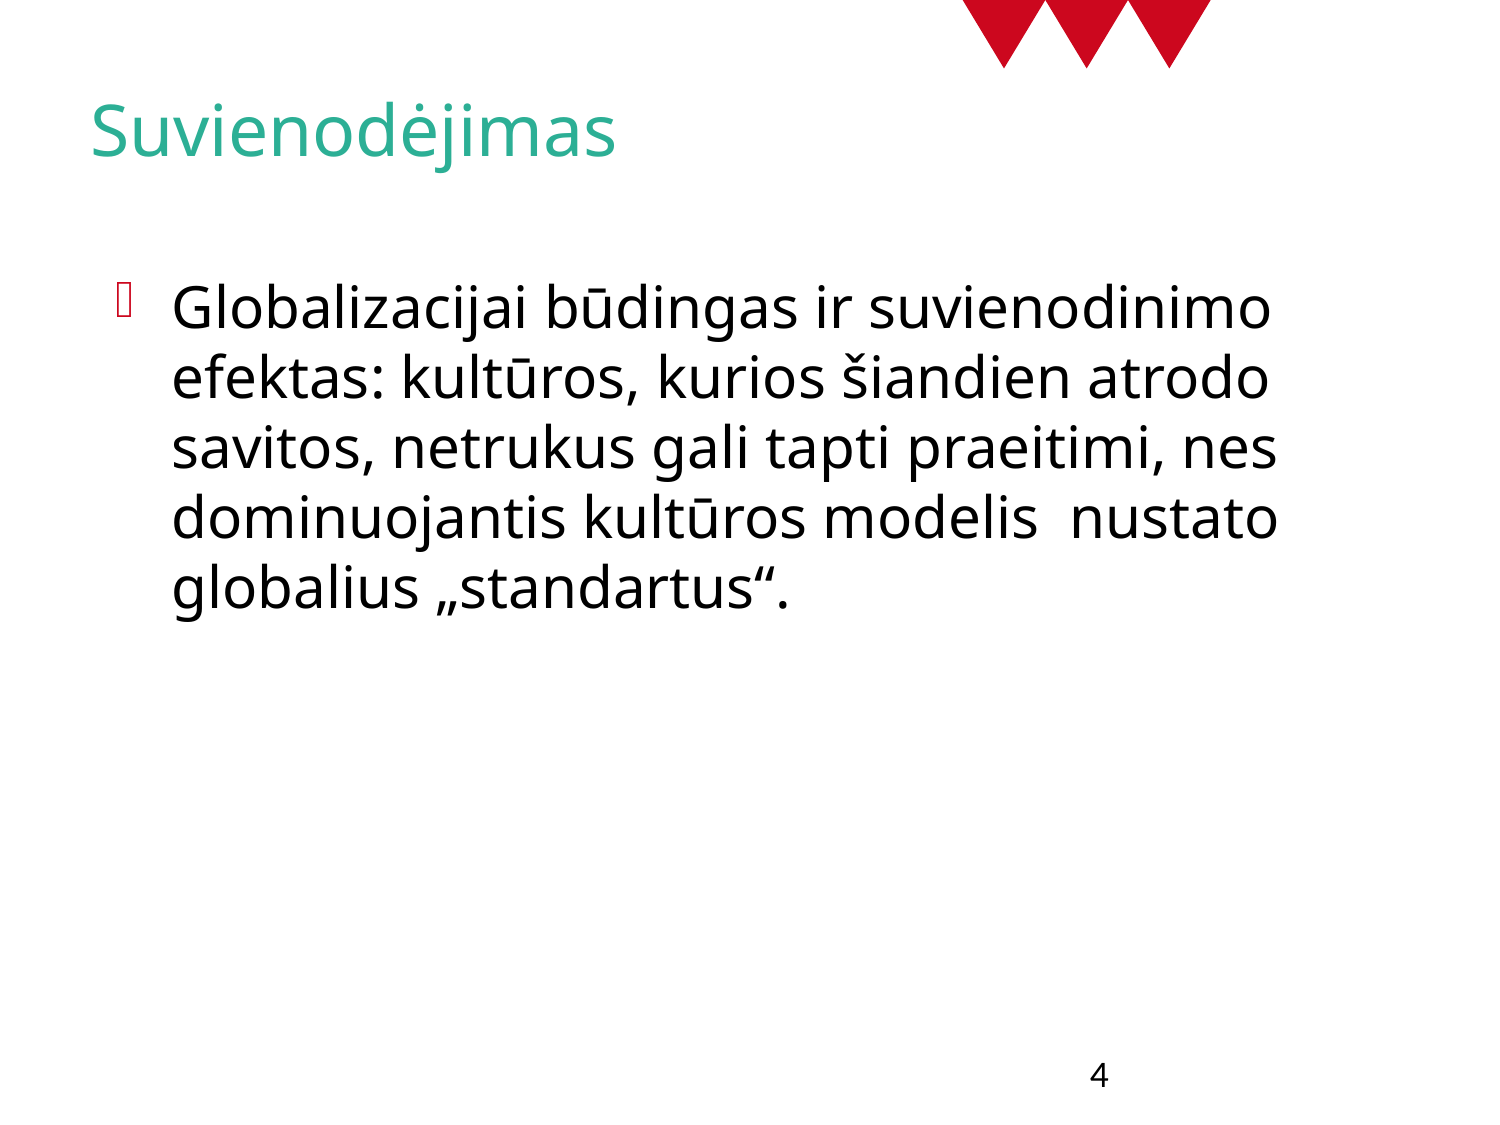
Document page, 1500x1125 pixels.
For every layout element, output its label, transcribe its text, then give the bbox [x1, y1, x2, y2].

list Globalizacijai būdingas ir suvienodinimo efektas: kultūros, kurios šiandien atrodo savitos, netrukus gali tapti praeitimi, nes dominuojantis kultūros modelis nustato globalius „standartus“. [100, 262, 1400, 1012]
slide_number 4 [1074, 1042, 1425, 1103]
title Suvienodėjimas [75, 76, 1425, 264]
